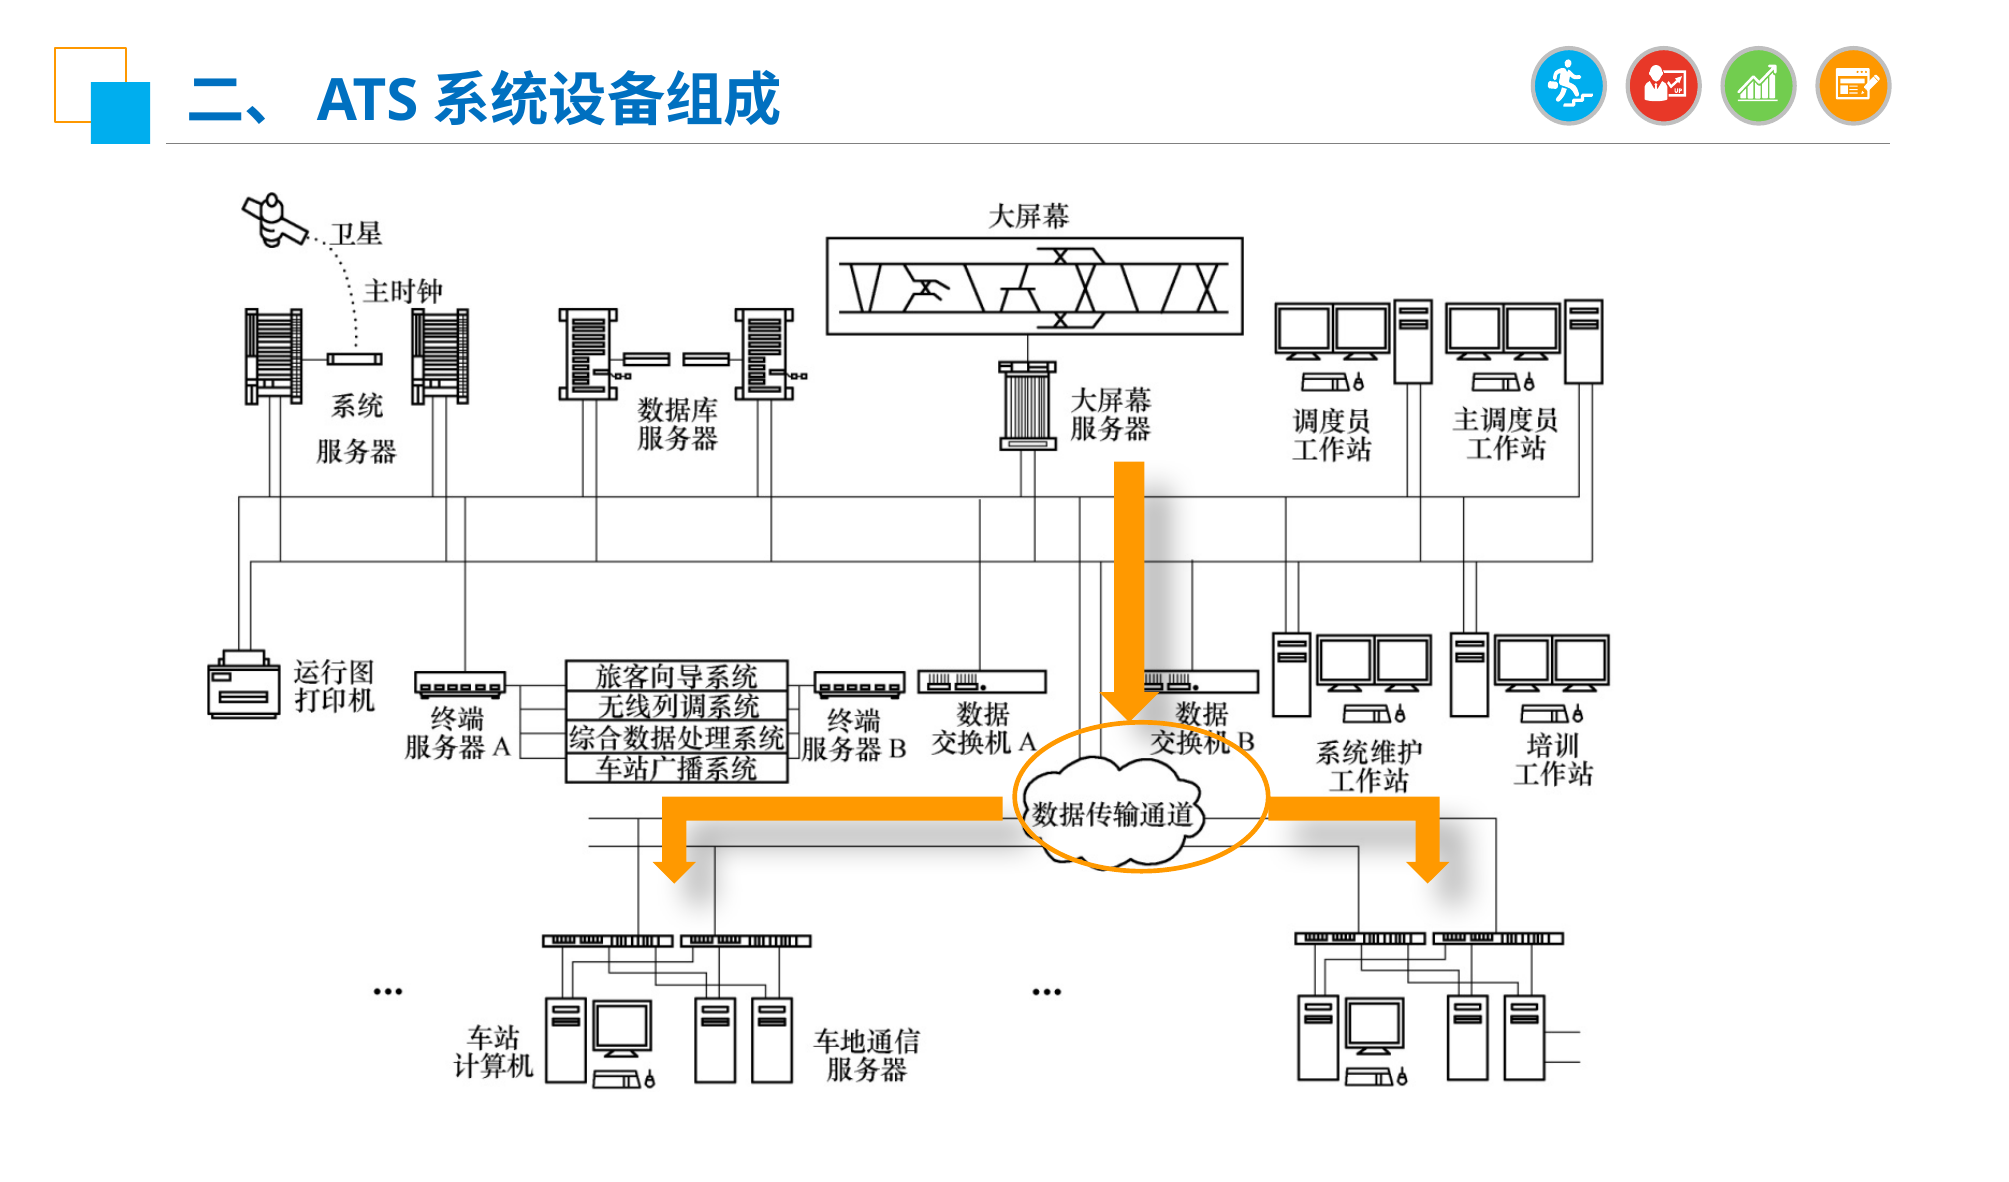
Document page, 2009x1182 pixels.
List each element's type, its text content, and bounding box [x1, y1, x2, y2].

picture [206, 191, 1626, 1092]
text_box 二、ATS系统设备组成 [165, 51, 803, 142]
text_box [652, 461, 1450, 884]
